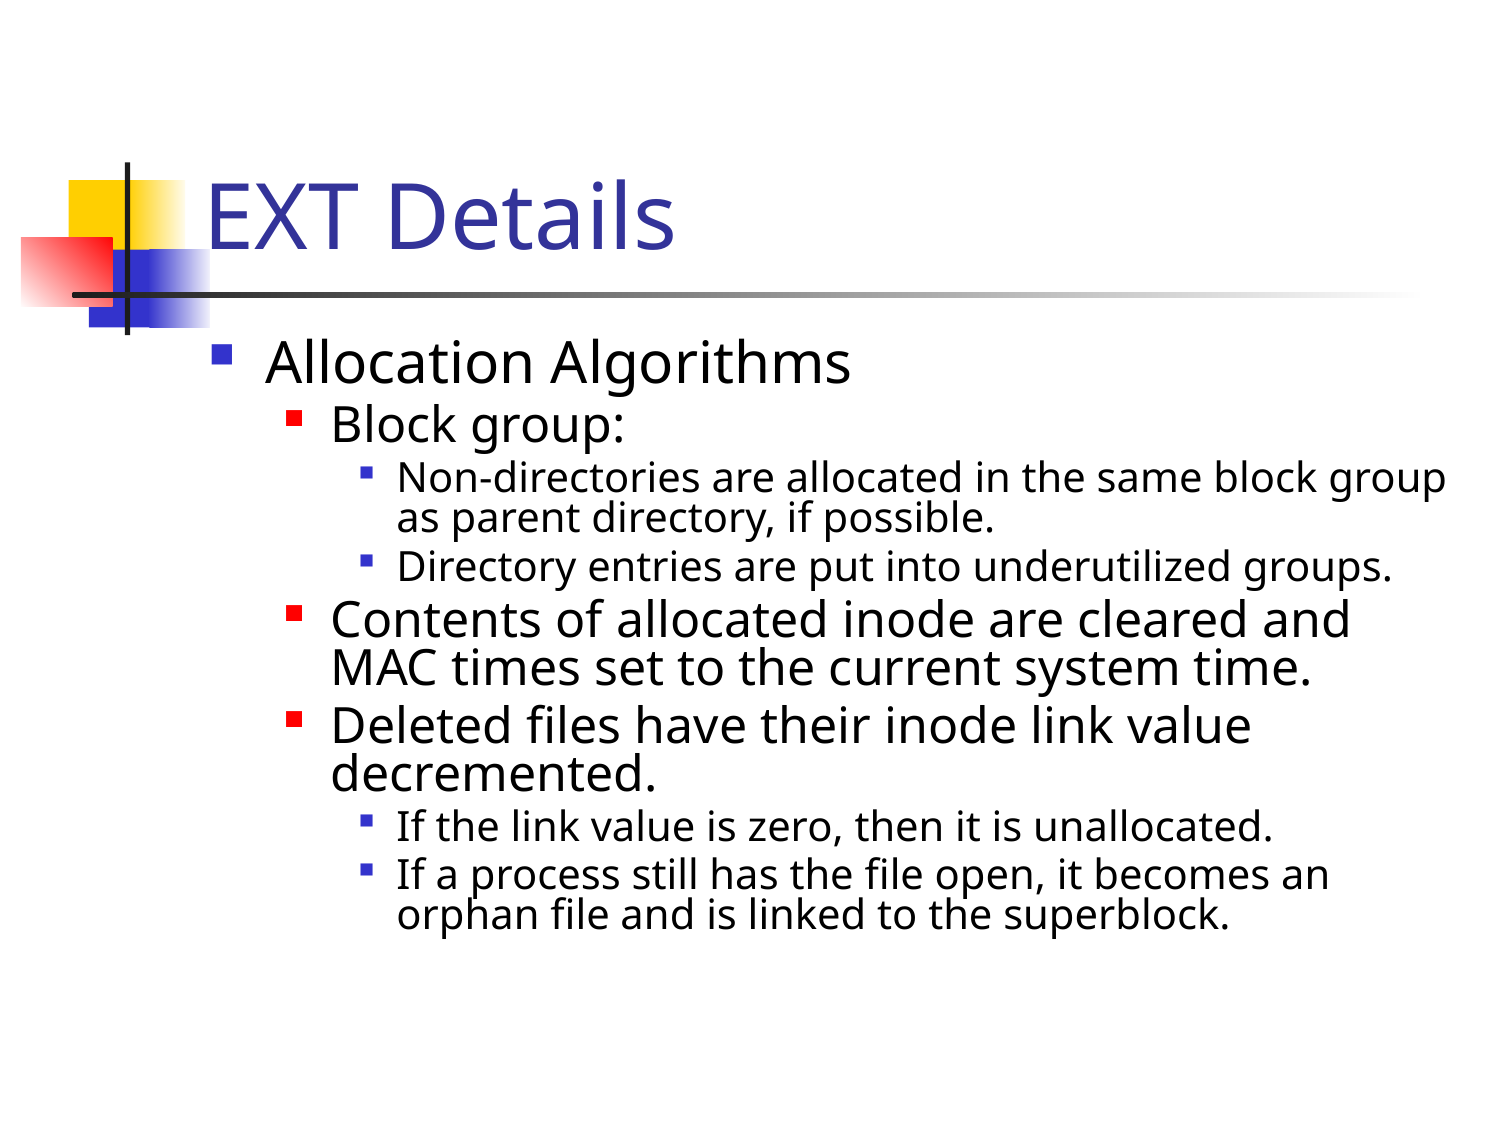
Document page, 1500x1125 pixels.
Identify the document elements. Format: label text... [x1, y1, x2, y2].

title EXT Details [188, 34, 1468, 276]
list Allocation Algorithms Block group: Non-directories are allocated in the same block group as parent directory, if possible. Directory entries are put into underutilized groups. Contents of allocated inode are cleared and MAC times set to the current system time. Deleted files have their inode link value decremented. If the link value is zero, then it is unallocated. If a process still has the file open, it becomes an orphan file and is linked to the superblock. [193, 330, 1470, 1007]
